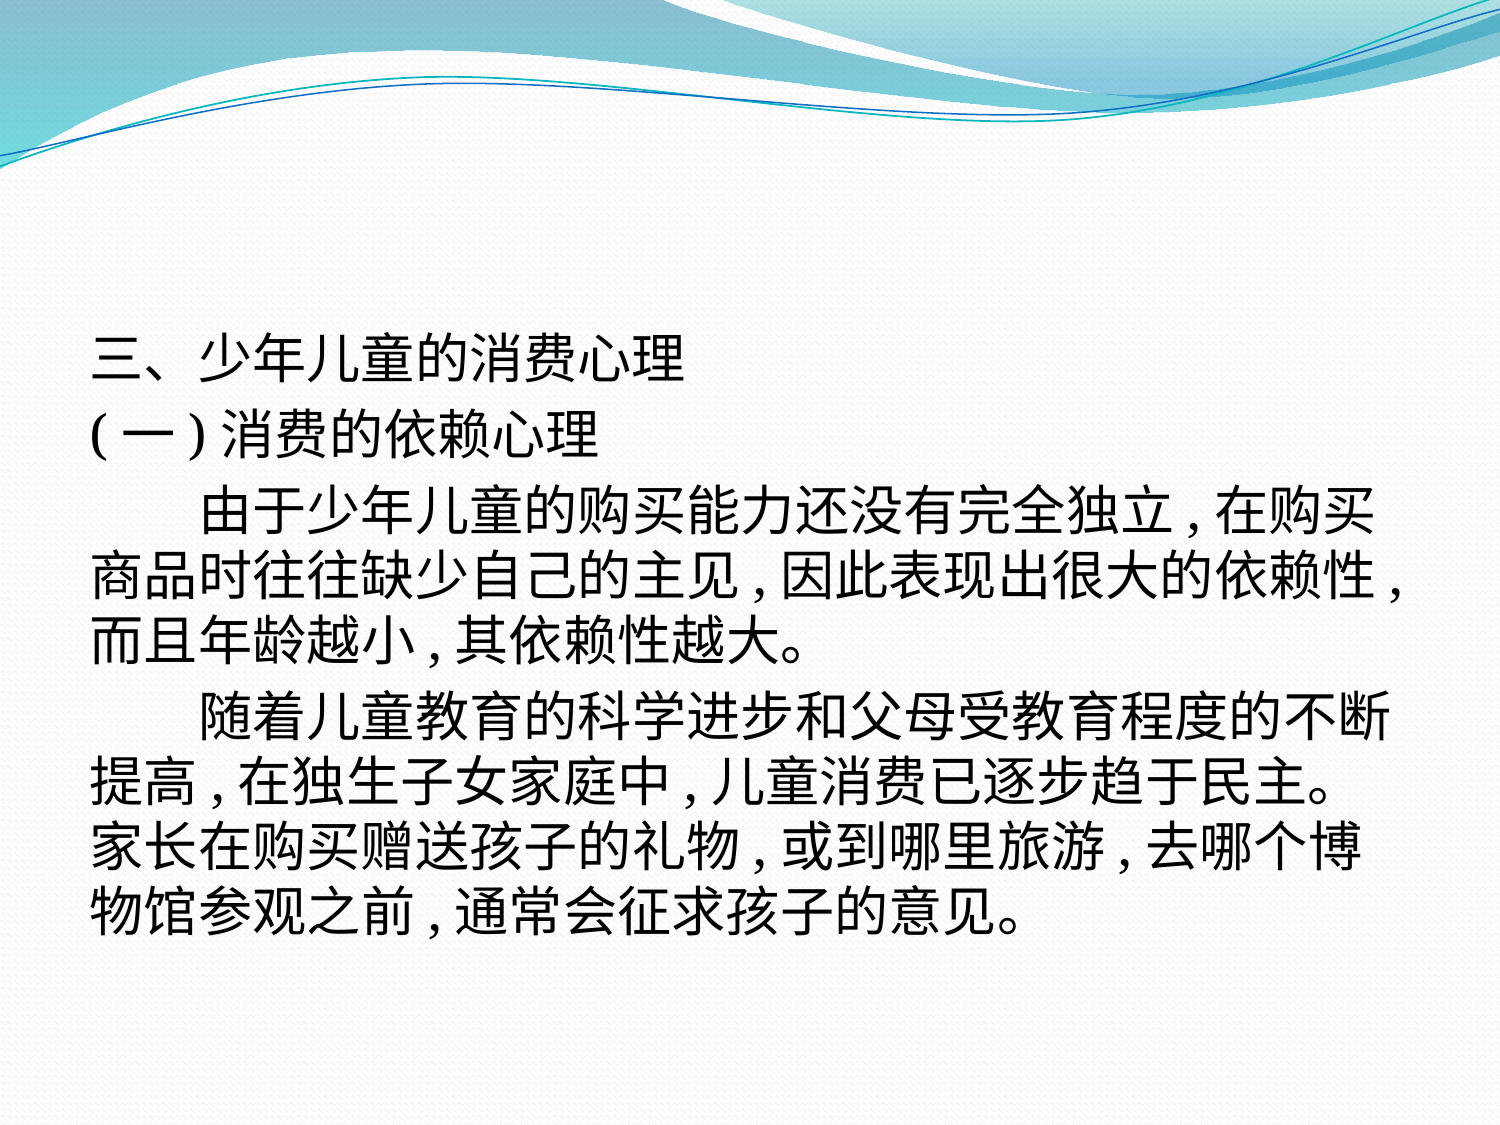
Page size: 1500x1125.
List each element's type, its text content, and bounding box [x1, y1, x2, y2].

list 三、少年儿童的消费心理 (一)消费的依赖心理 由于少年儿童的购买能力还没有完全独立,在购买商品时往往缺少自己的主见,因此表现出很大的依赖性,而且年龄越小,其依赖性越大。 随着儿童教育的科学进步和父母受教育程度的不断提高,在独生子女家庭中,儿童消费已逐步趋于民主。家长在购买赠送孩子的礼物,或到哪里旅游,去哪个博物馆参观之前,通常会征求孩子的意见。 [75, 317, 1425, 1038]
